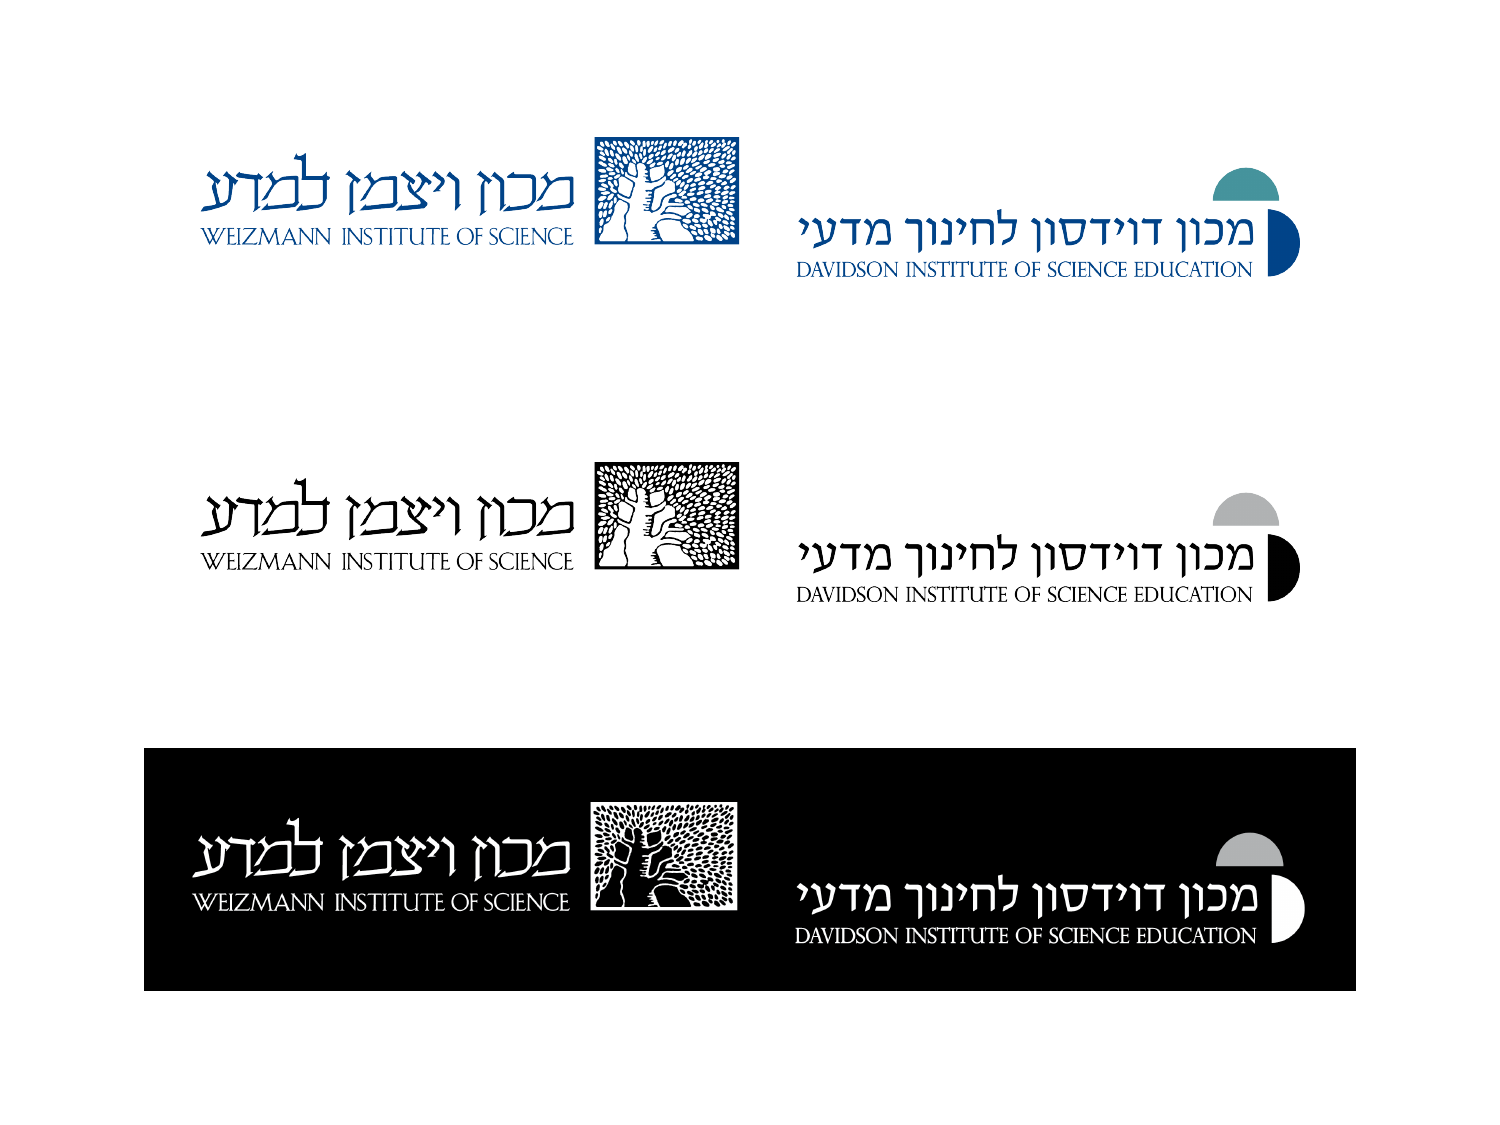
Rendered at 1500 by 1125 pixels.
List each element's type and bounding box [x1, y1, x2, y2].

picture [199, 137, 1301, 277]
picture [199, 462, 1301, 602]
picture [143, 748, 1357, 991]
